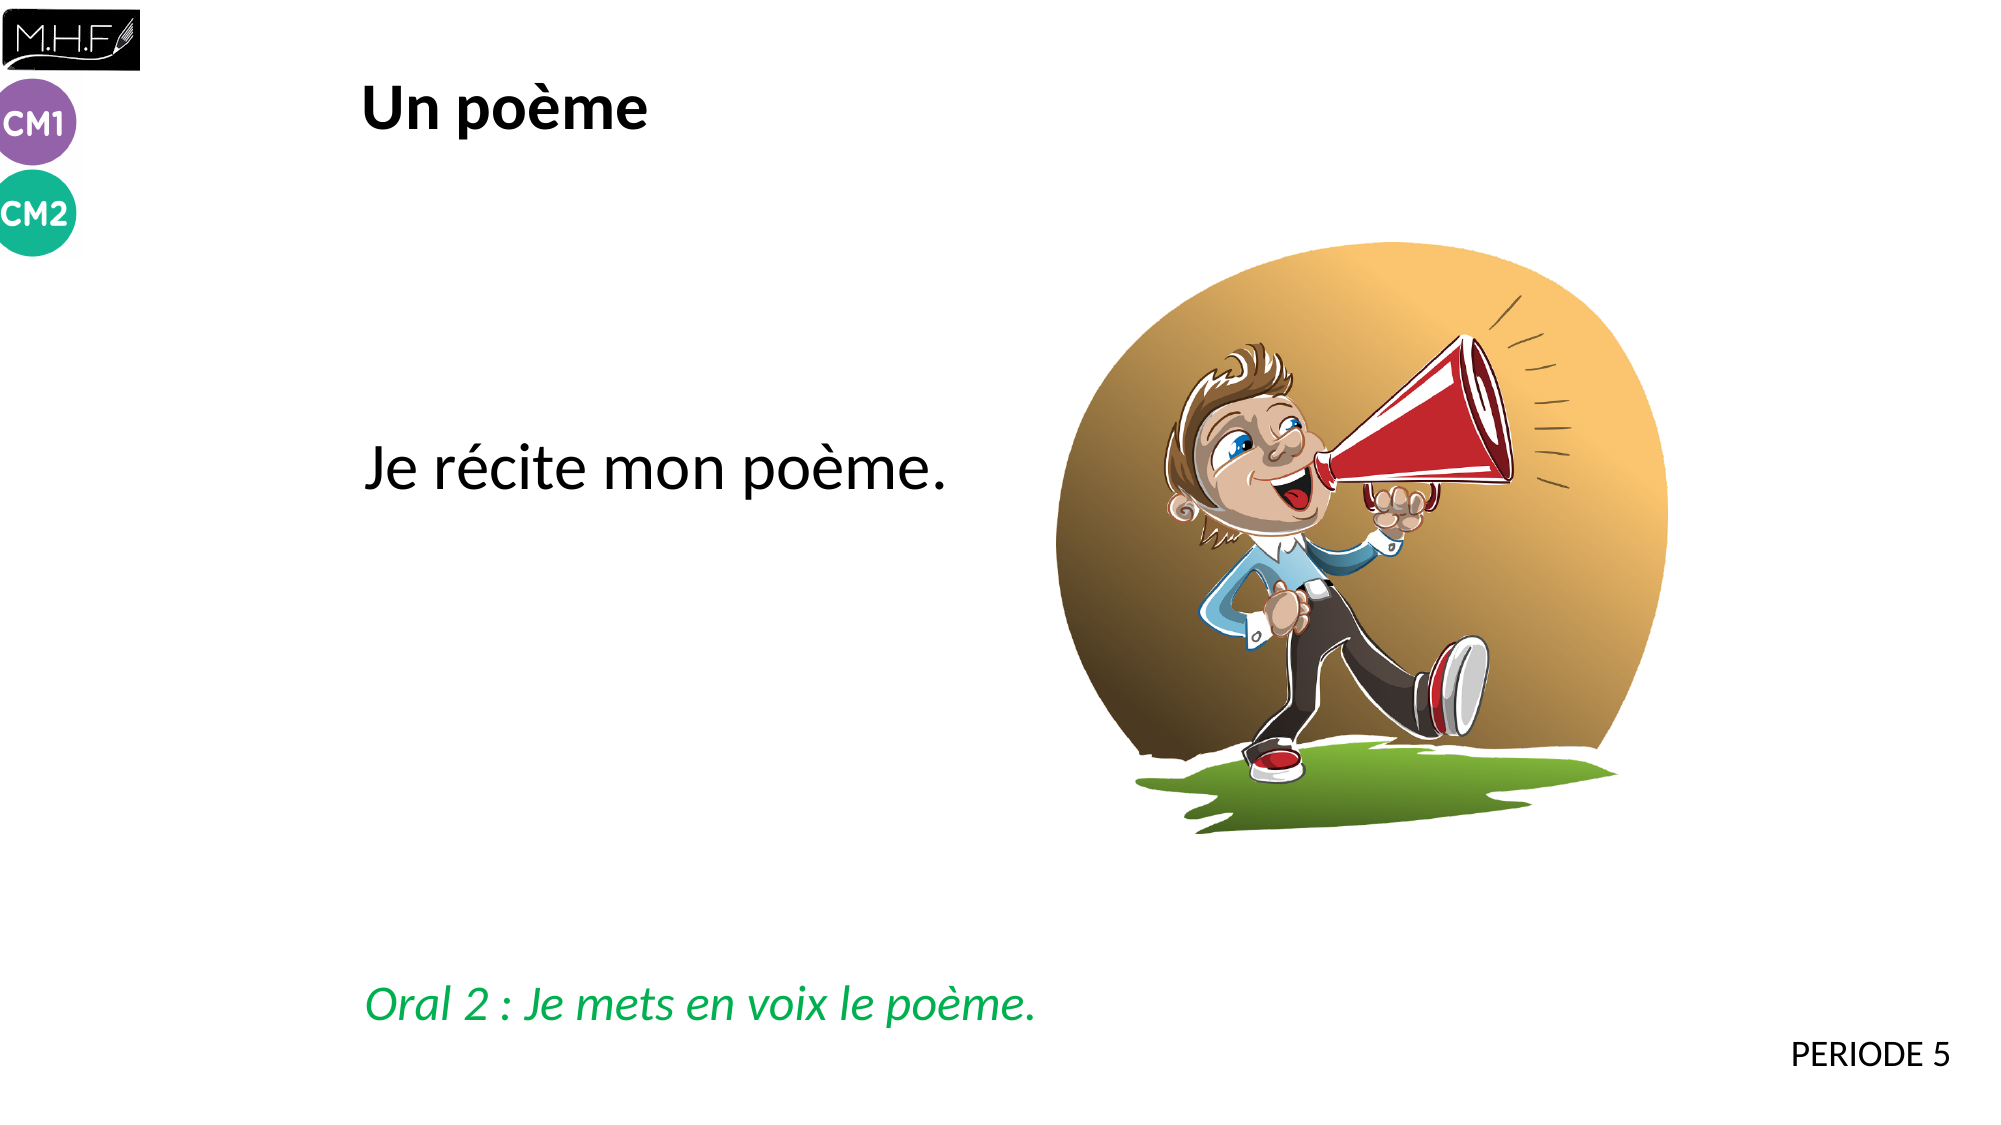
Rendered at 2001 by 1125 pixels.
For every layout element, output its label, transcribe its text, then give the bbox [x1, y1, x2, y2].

picture [0, 7, 140, 259]
picture [1056, 242, 1668, 834]
text_box Un poème [346, 42, 841, 151]
text_box Je récite mon poème. [349, 415, 1010, 663]
text_box Oral 2 : Je mets en voix le poème. [349, 927, 1211, 1071]
text_box PERIODE 5 [1362, 1021, 1967, 1082]
